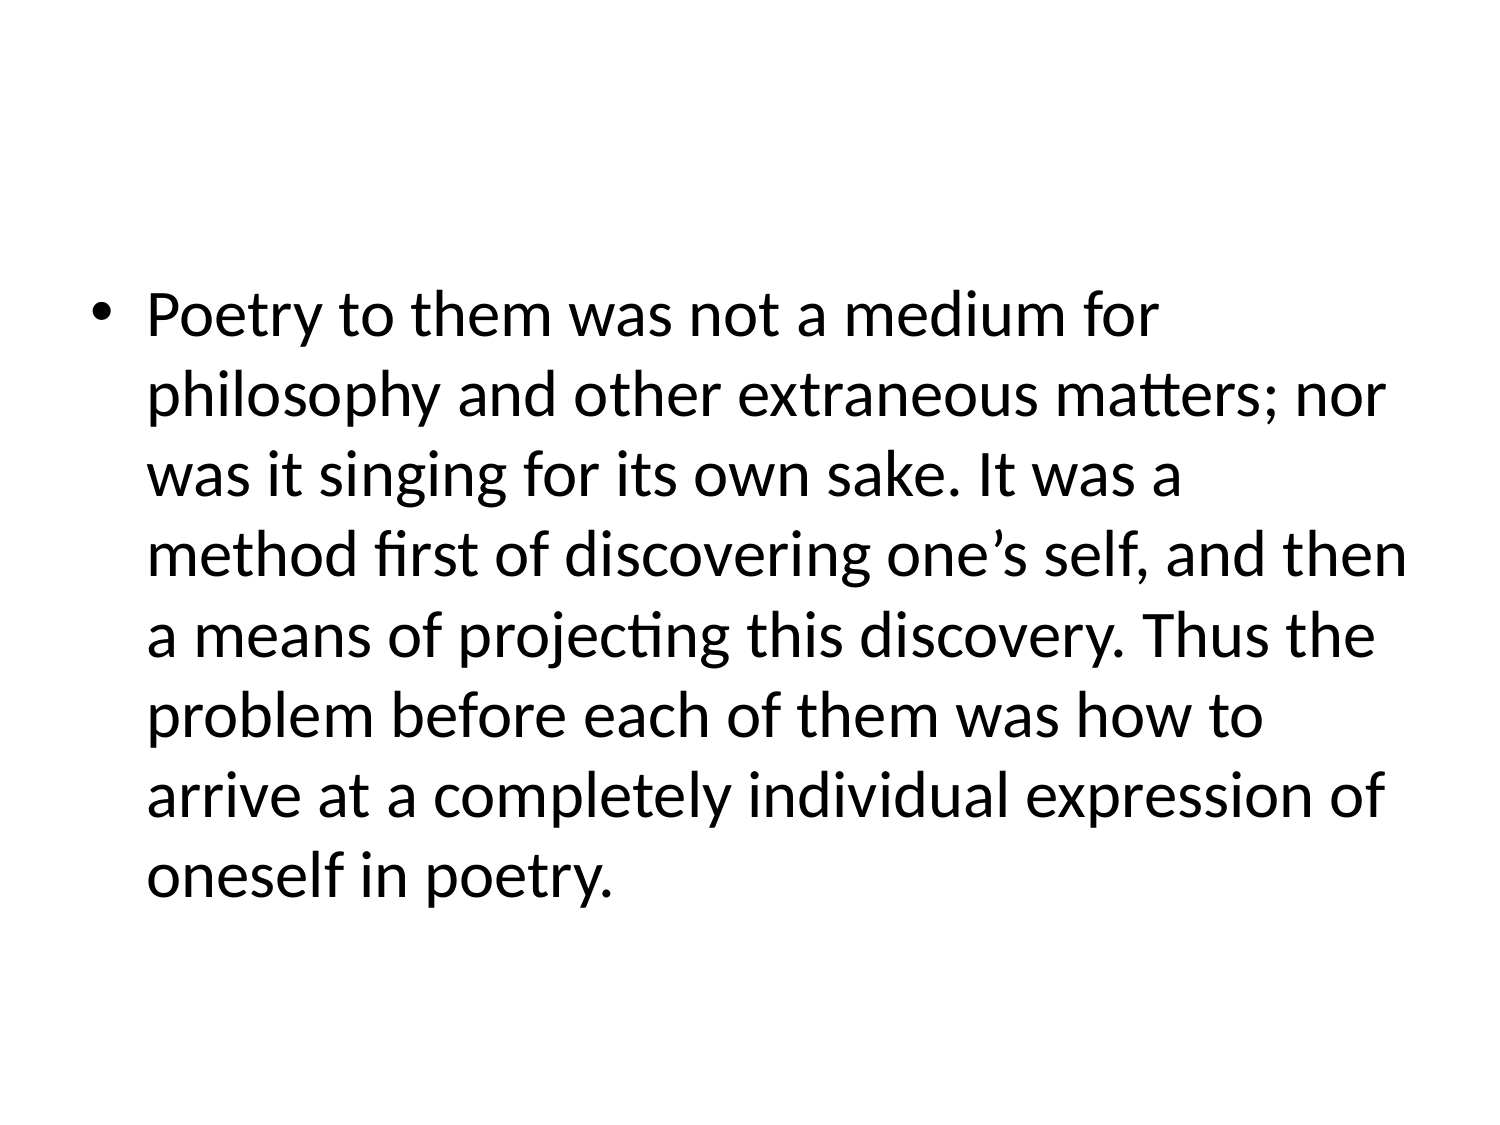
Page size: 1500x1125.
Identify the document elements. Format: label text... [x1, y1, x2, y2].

list Poetry to them was not a medium for philosophy and other extraneous matters; nor was it singing for its own sake. It was a method first of discovering one’s self, and then a means of projecting this discovery. Thus the problem before each of them was how to arrive at a completely individual expression of oneself in poetry. [75, 262, 1425, 1005]
